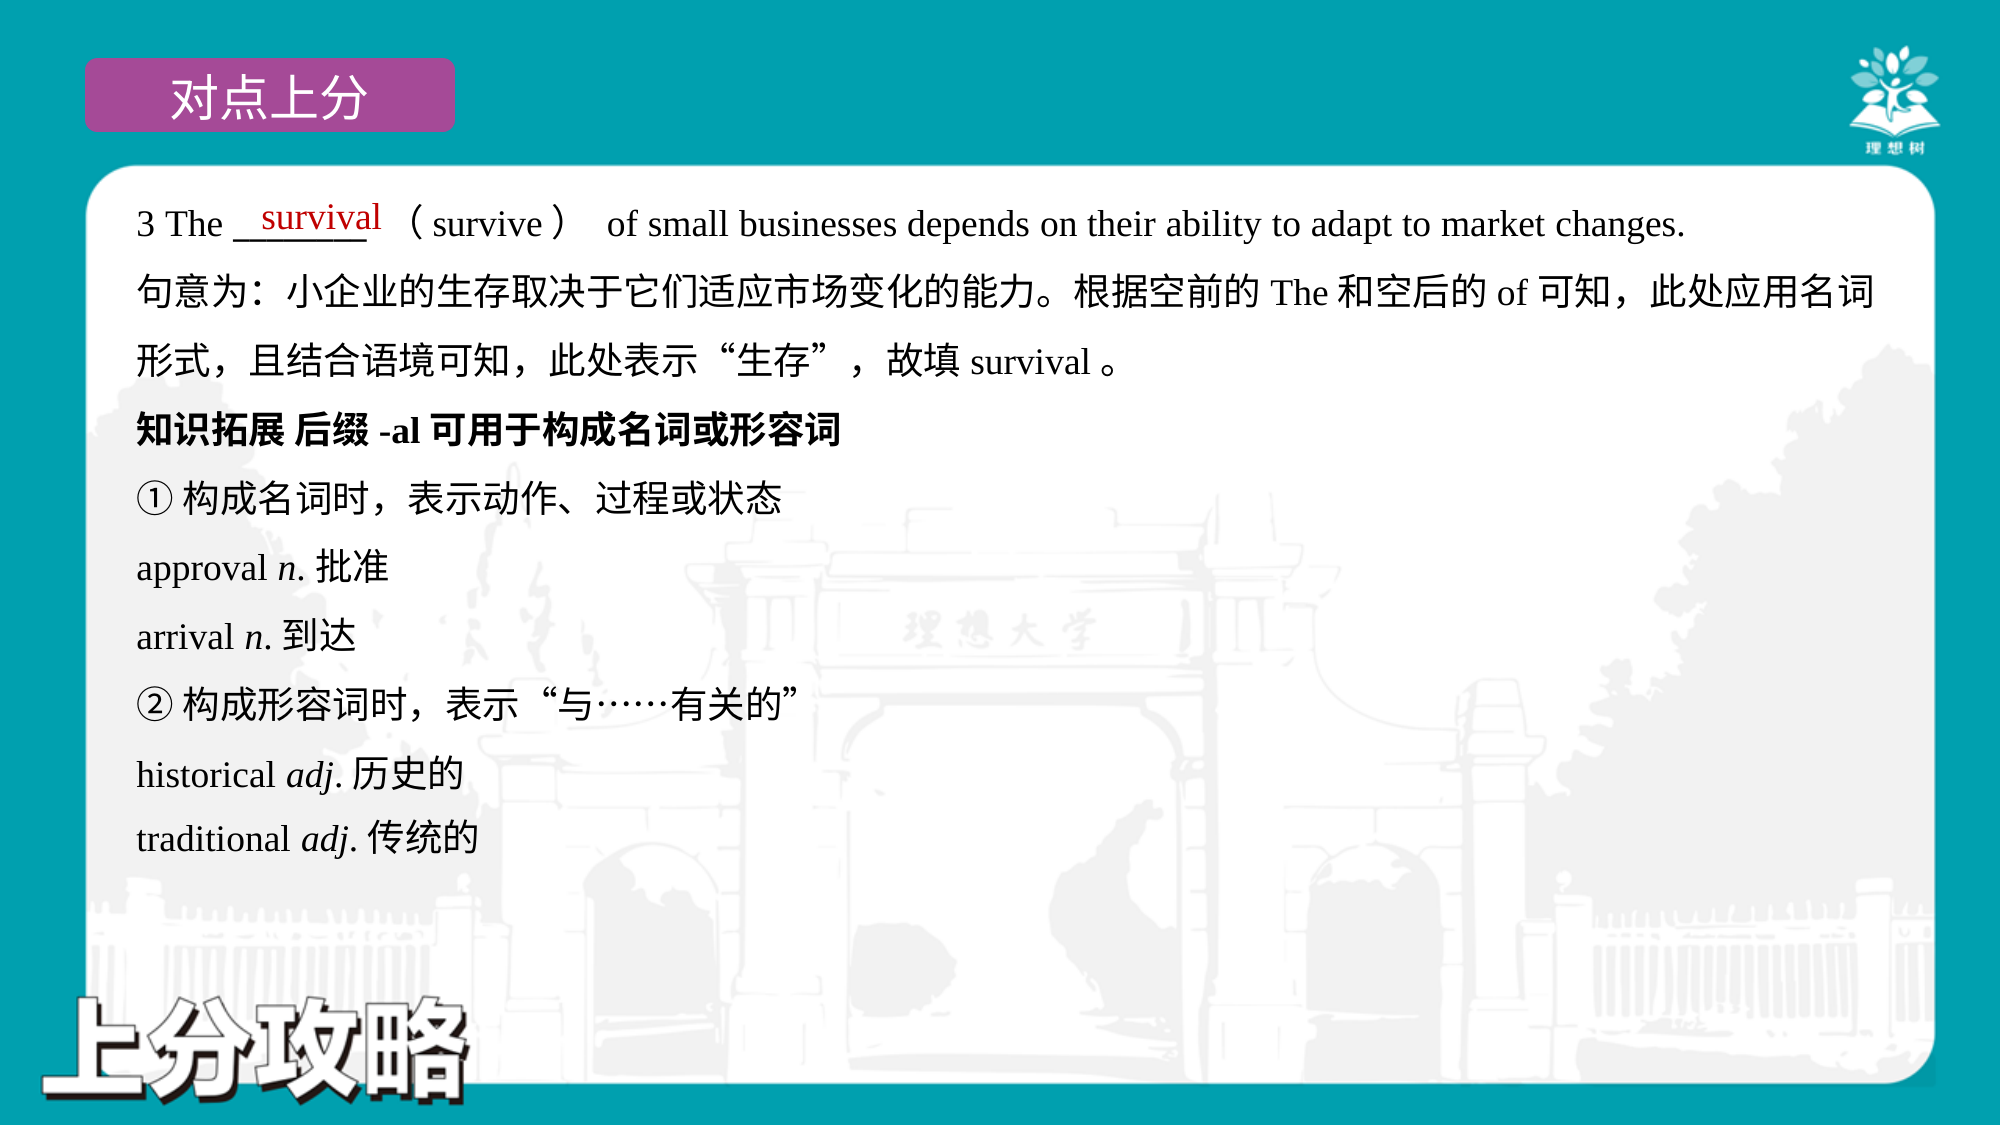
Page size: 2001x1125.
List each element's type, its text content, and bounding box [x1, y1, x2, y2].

text_box 3 The ________ （survive） of small businesses depends on their ability to adapt to market changes. [136, 176, 1865, 237]
text_box 句意为：小企业的生存取决于它们适应市场变化的能力。根据空前的The和空后的of可知，此处应用名词 形式，且结合语境可知，此处表示“生存”，故填survival。 知识拓展 后缀-al可用于构成名词或形容词 ①构成名词时，表示动作、过程或状态 approval n.批准 arrival n.到达 ②构成形容词时，表示“与……有关的” historical adj.历史的 traditional adj.传统的 [136, 244, 1865, 853]
text_box survival [247, 170, 396, 230]
picture [0, 0, 2000, 1125]
